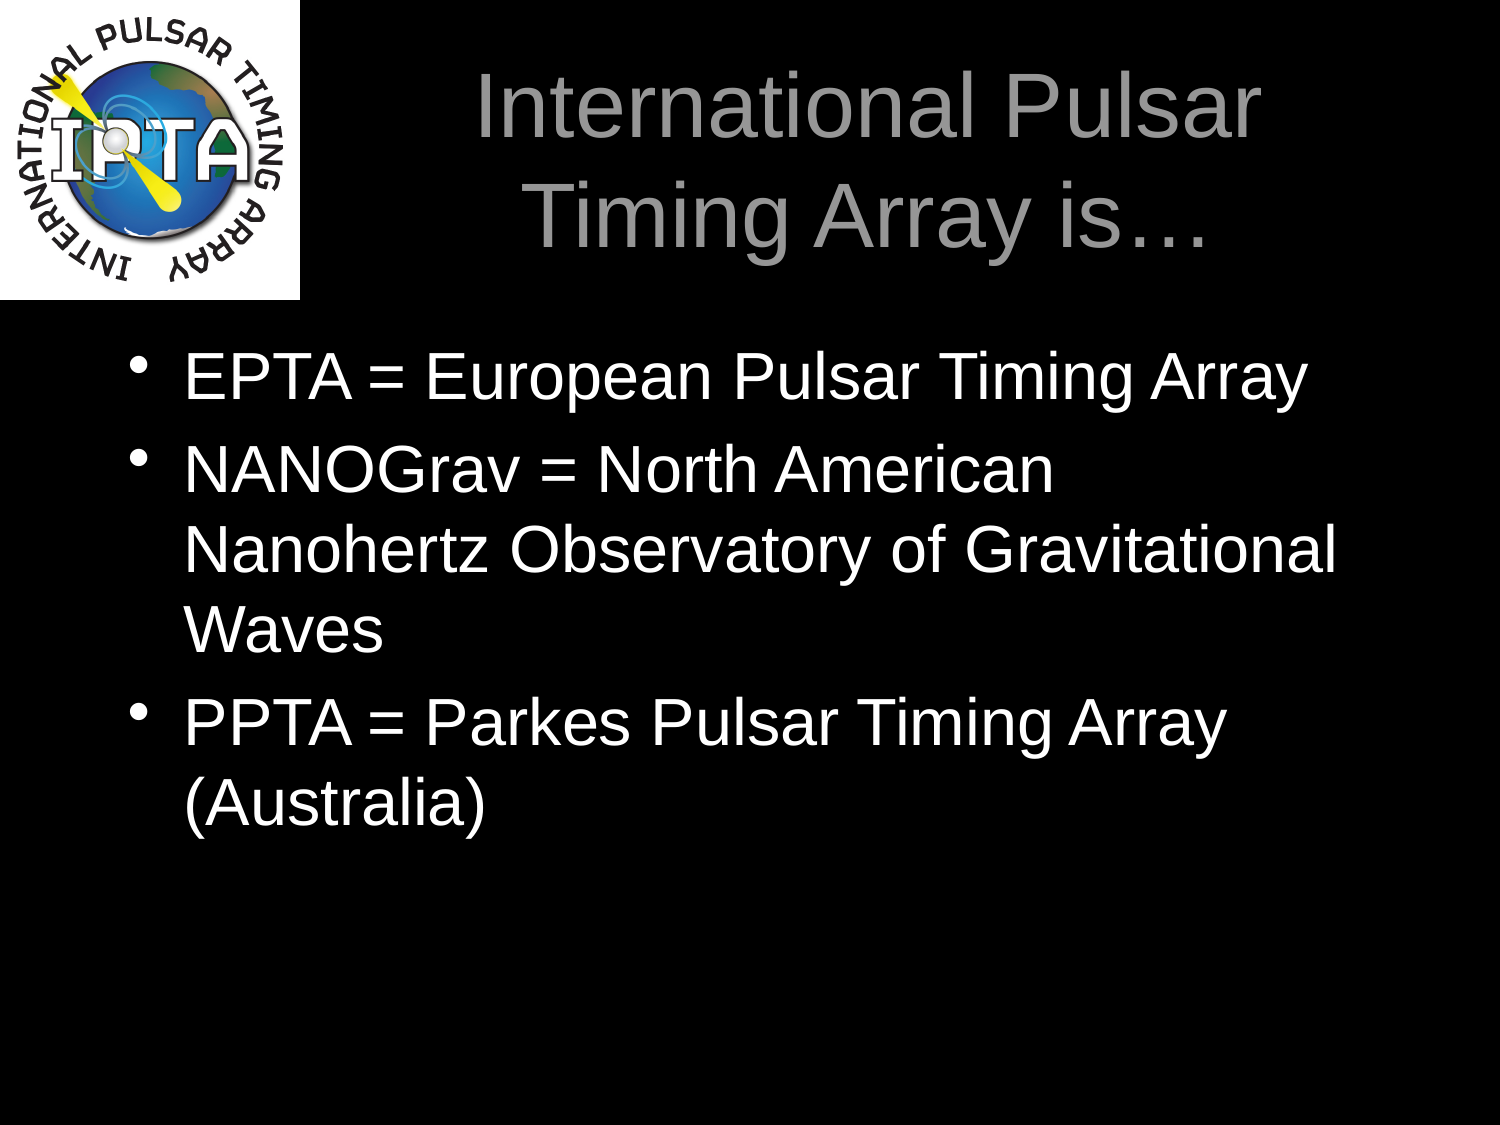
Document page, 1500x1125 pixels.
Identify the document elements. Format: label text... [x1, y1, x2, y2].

list EPTA = European Pulsar Timing Array NANOGrav = North American Nanohertz Observatory of Gravitational Waves PPTA = Parkes Pulsar Timing Array (Australia) [112, 324, 1388, 1001]
title International Pulsar Timing Array is… [349, 24, 1388, 288]
picture [0, 0, 300, 300]
